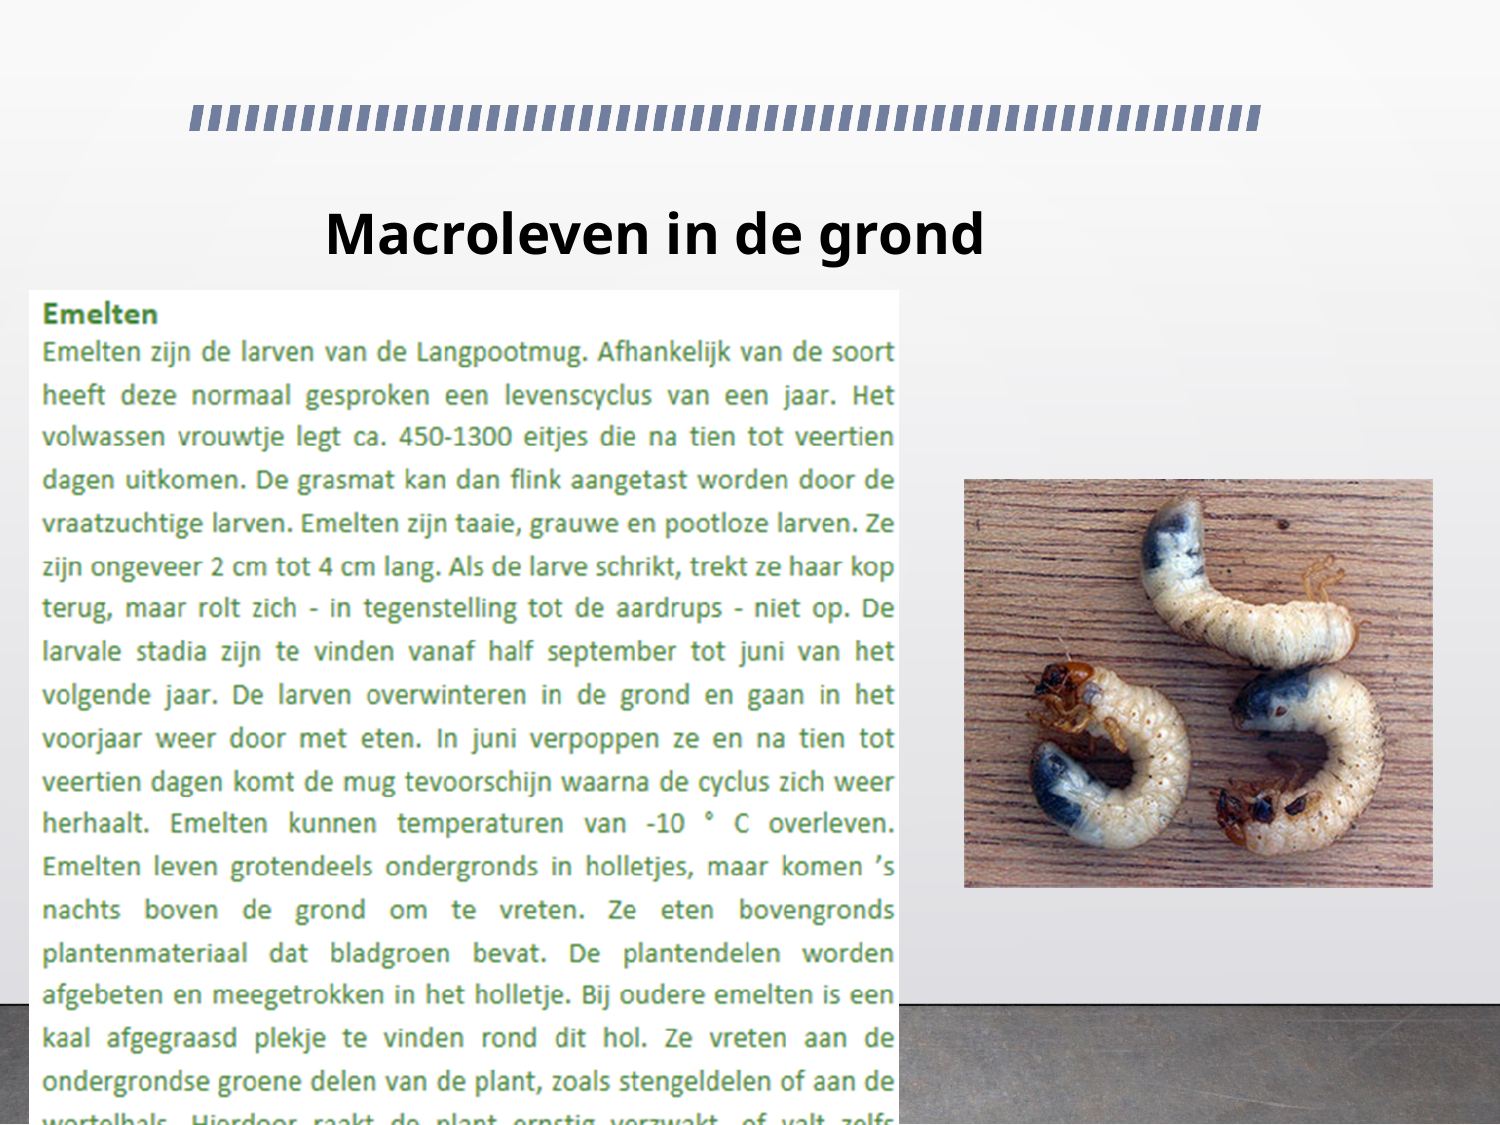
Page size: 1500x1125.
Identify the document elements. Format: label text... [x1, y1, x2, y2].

title Macroleven in de grond [112, 125, 1199, 268]
picture [0, 290, 1500, 1125]
picture [964, 479, 1433, 889]
